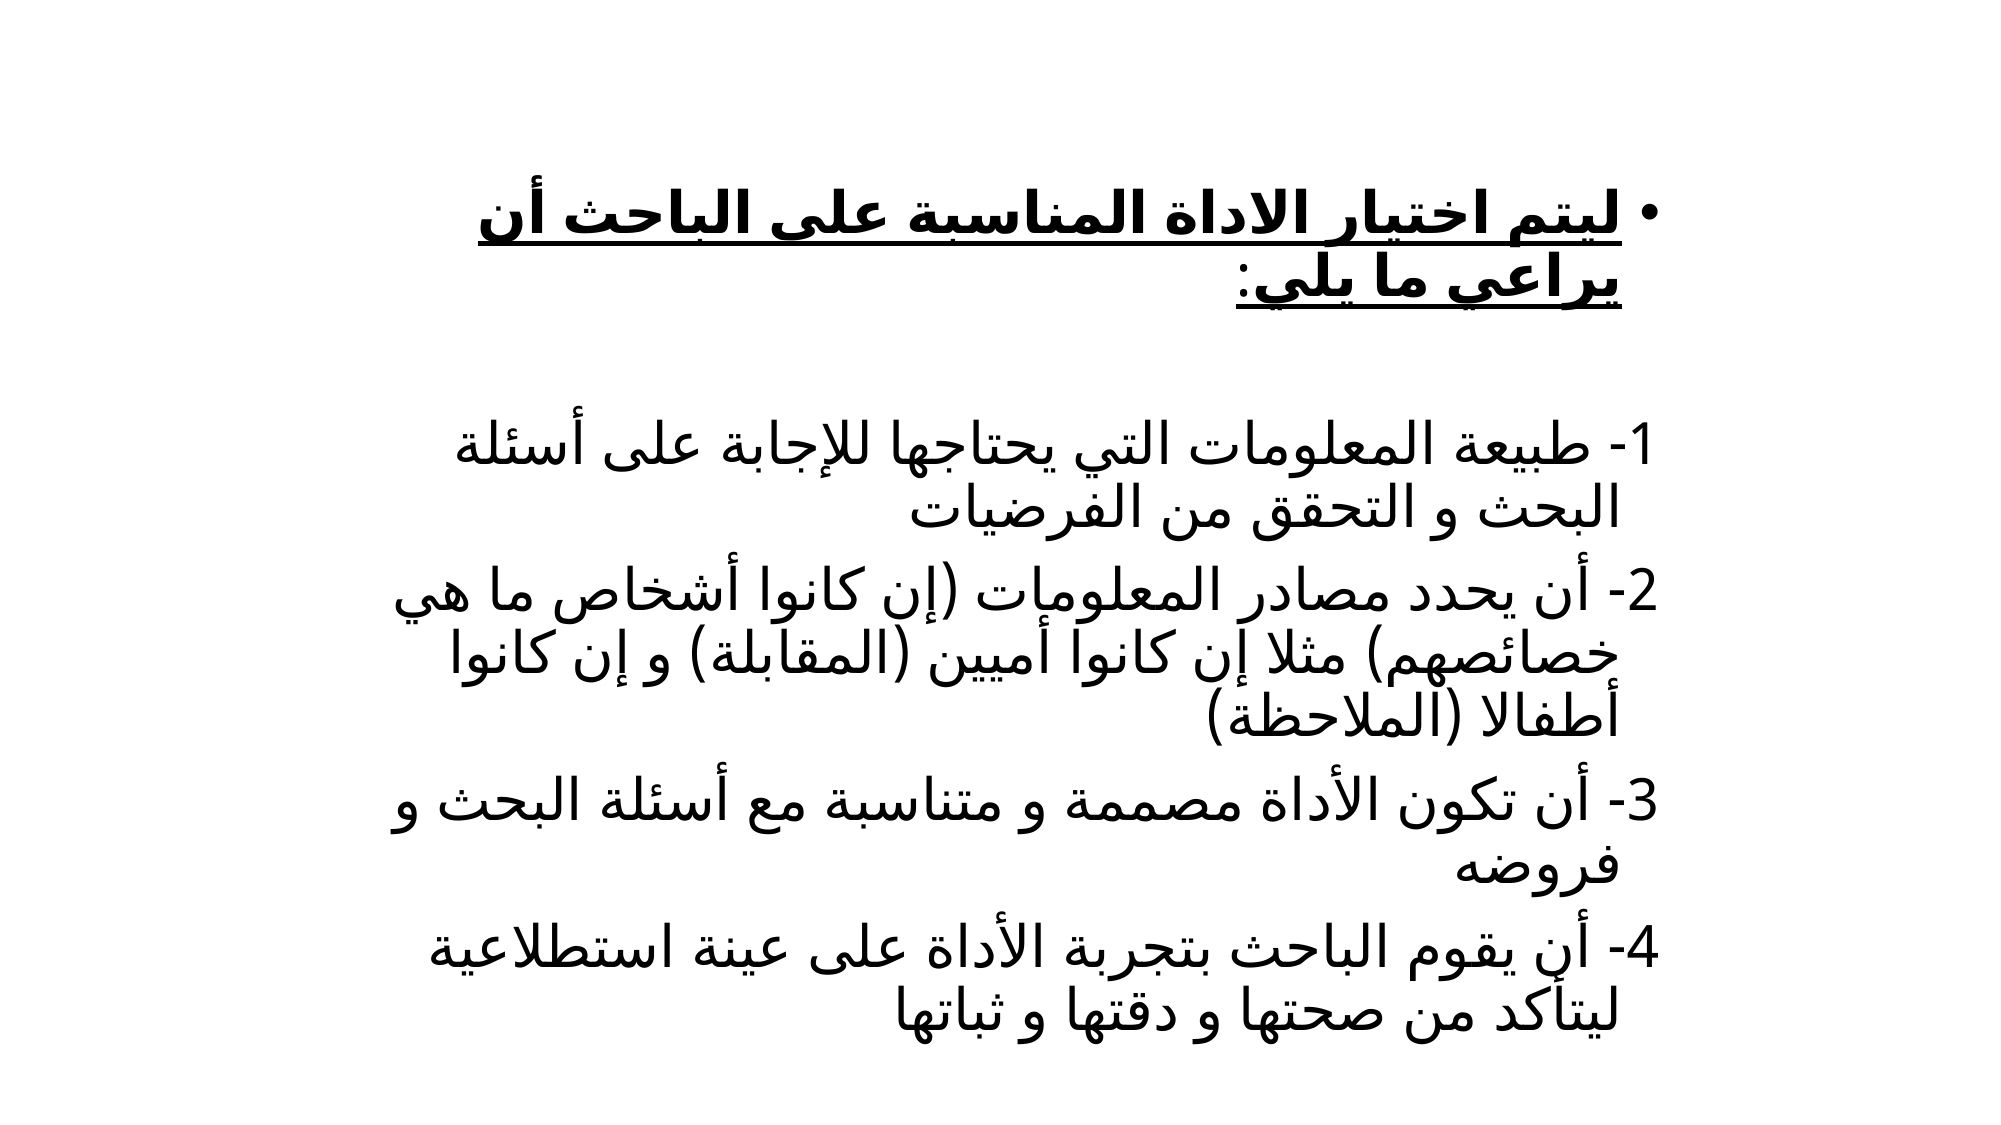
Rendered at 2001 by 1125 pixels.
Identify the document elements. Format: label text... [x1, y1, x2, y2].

list ليتم اختيار الاداة المناسبة على الباحث أن يراعي ما يلي: 1- طبيعة المعلومات التي يحتاجها للإجابة على أسئلة البحث و التحقق من الفرضيات 2- أن يحدد مصادر المعلومات (إن كانوا أشخاص ما هي خصائصهم) مثلا إن كانوا أميين (المقابلة) و إن كانوا أطفالا (الملاحظة) 3- أن تكون الأداة مصممة و متناسبة مع أسئلة البحث و فروضه 4- أن يقوم الباحث بتجربة الأداة على عينة استطلاعية ليتأكد من صحتها و دقتها و ثباتها [324, 175, 1675, 1079]
